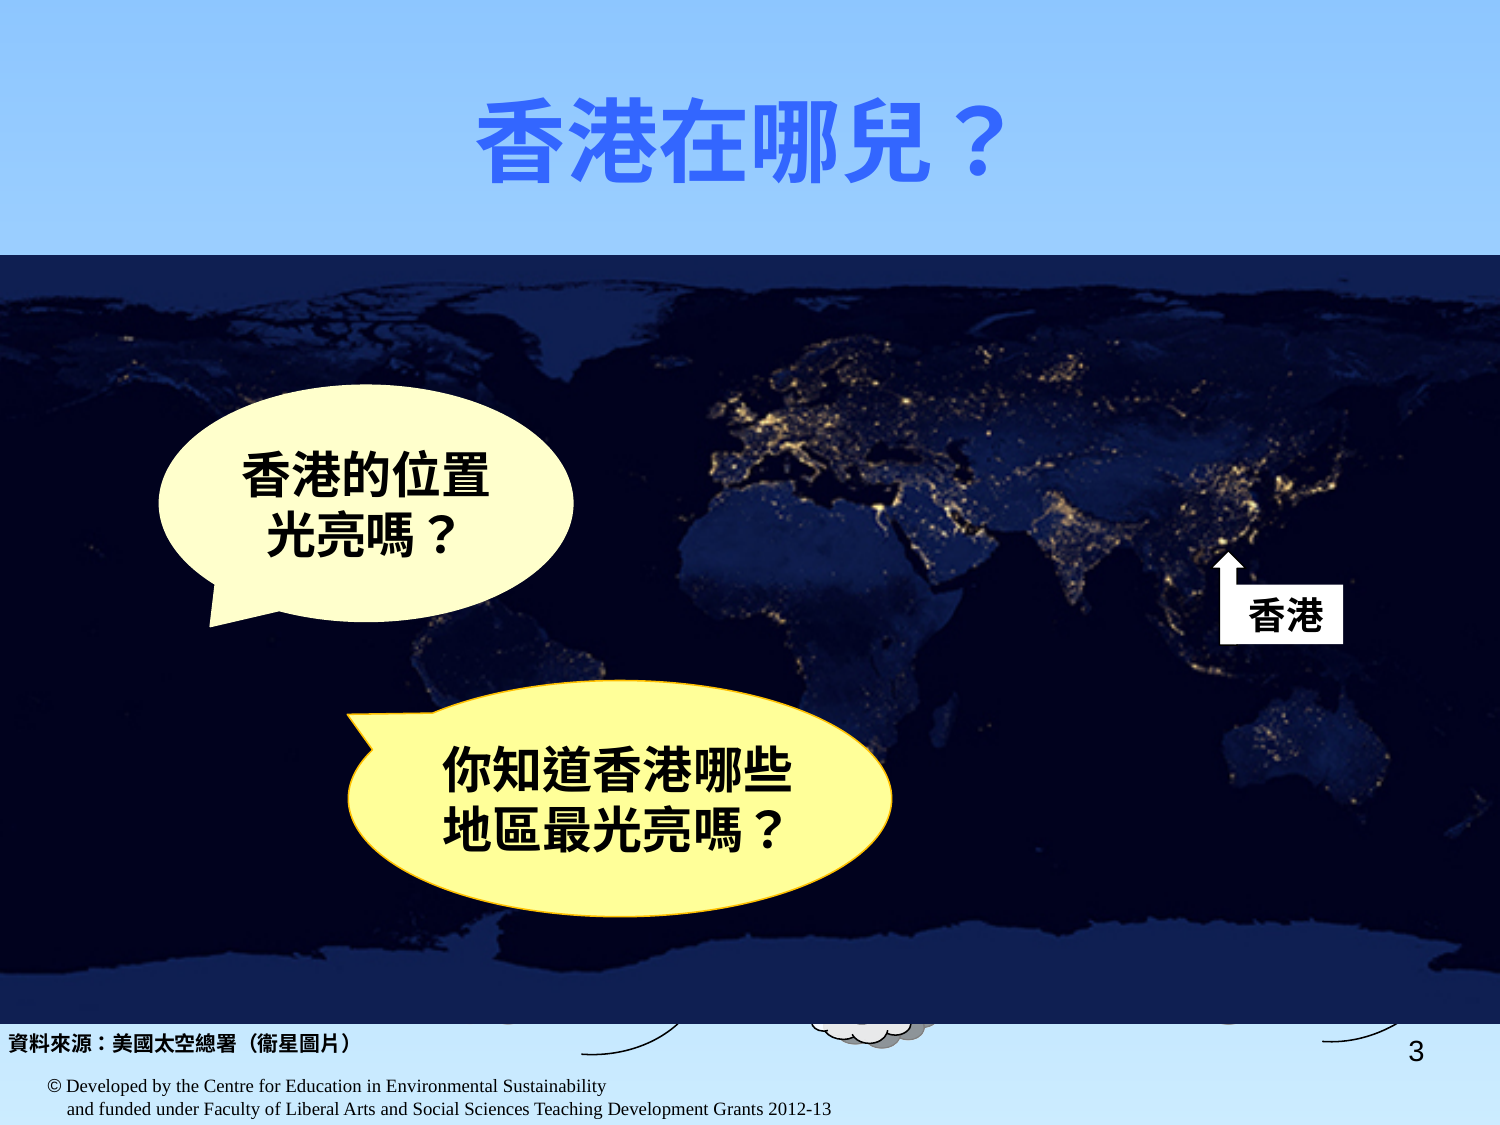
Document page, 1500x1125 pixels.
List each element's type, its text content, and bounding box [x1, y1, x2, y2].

picture [0, 255, 1500, 1024]
title 香港在哪兒？ [74, 44, 1426, 233]
slide_number 3 [1143, 1032, 1440, 1103]
text_box 資料來源：美國太空總署（衞星圖片） [0, 1031, 455, 1063]
text_box © Developed by the Centre for Education in Environmental Sustainability and funded under Faculty of Liberal Arts and Social Sciences Teaching Development Grants 2012-13 [33, 1066, 852, 1125]
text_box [1210, 550, 1344, 646]
